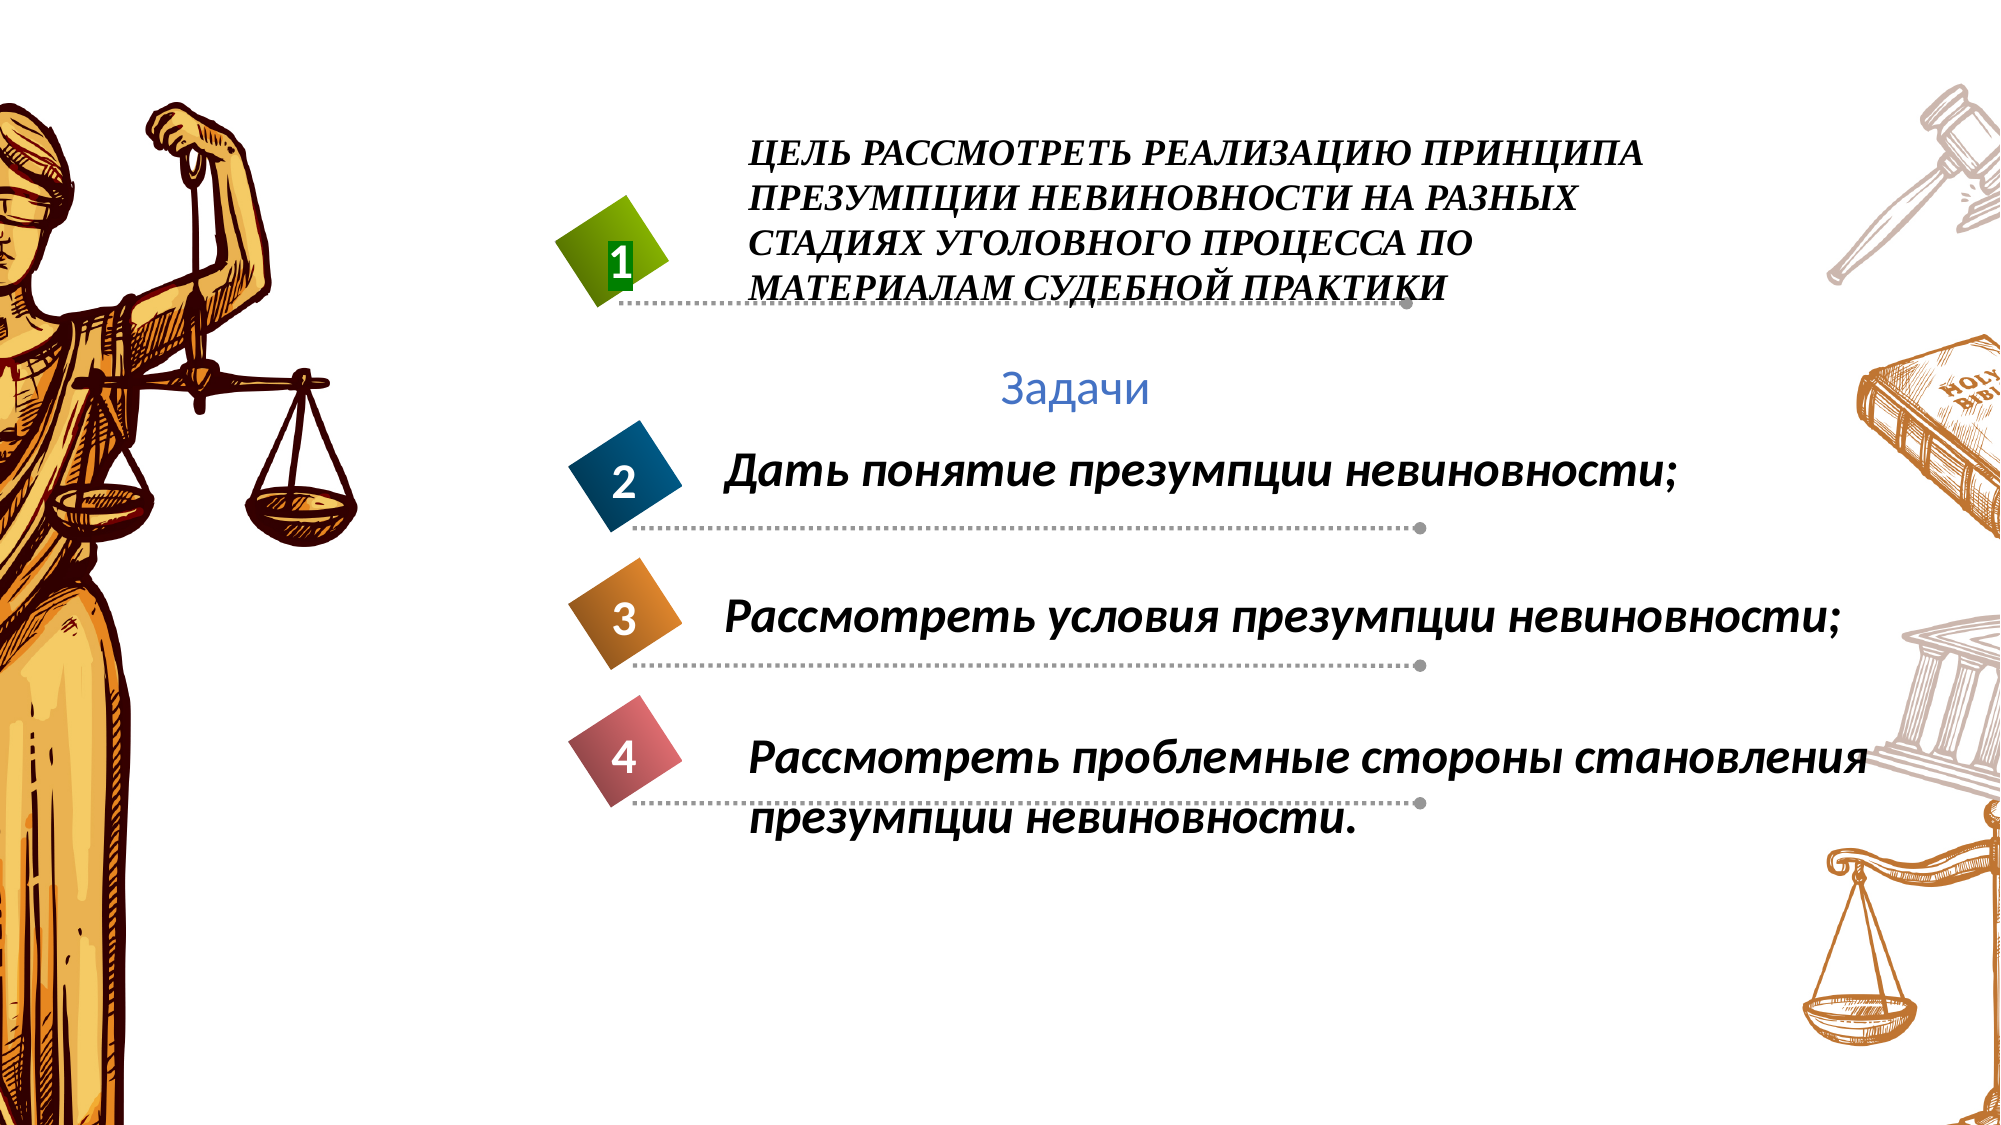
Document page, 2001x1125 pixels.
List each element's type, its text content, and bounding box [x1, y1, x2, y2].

text_box Дать понятие презумпции невиновности; [709, 429, 1710, 505]
text_box Задачи [985, 346, 1166, 422]
text_box Рассмотреть проблемные стороны становления презумпции невиновности. [733, 715, 1952, 851]
text_box ЦЕЛЬ РАССМОТРЕТЬ РЕАЛИЗАЦИЮ ПРИНЦИПА ПРЕЗУМПЦИИ НЕВИНОВНОСТИ НА РАЗНЫХ СТАДИЯХ УГОЛОВНОГО ПРОЦЕССА ПО МАТЕРИАЛАМ СУДЕБНОЙ ПРАКТИКИ [733, 120, 1760, 315]
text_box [569, 212, 1407, 304]
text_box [582, 712, 1421, 804]
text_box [582, 437, 1421, 529]
text_box Рассмотреть условия презумпции невиновности; [1421, 575, 1904, 650]
picture [0, 1, 2000, 1125]
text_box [582, 574, 1421, 666]
